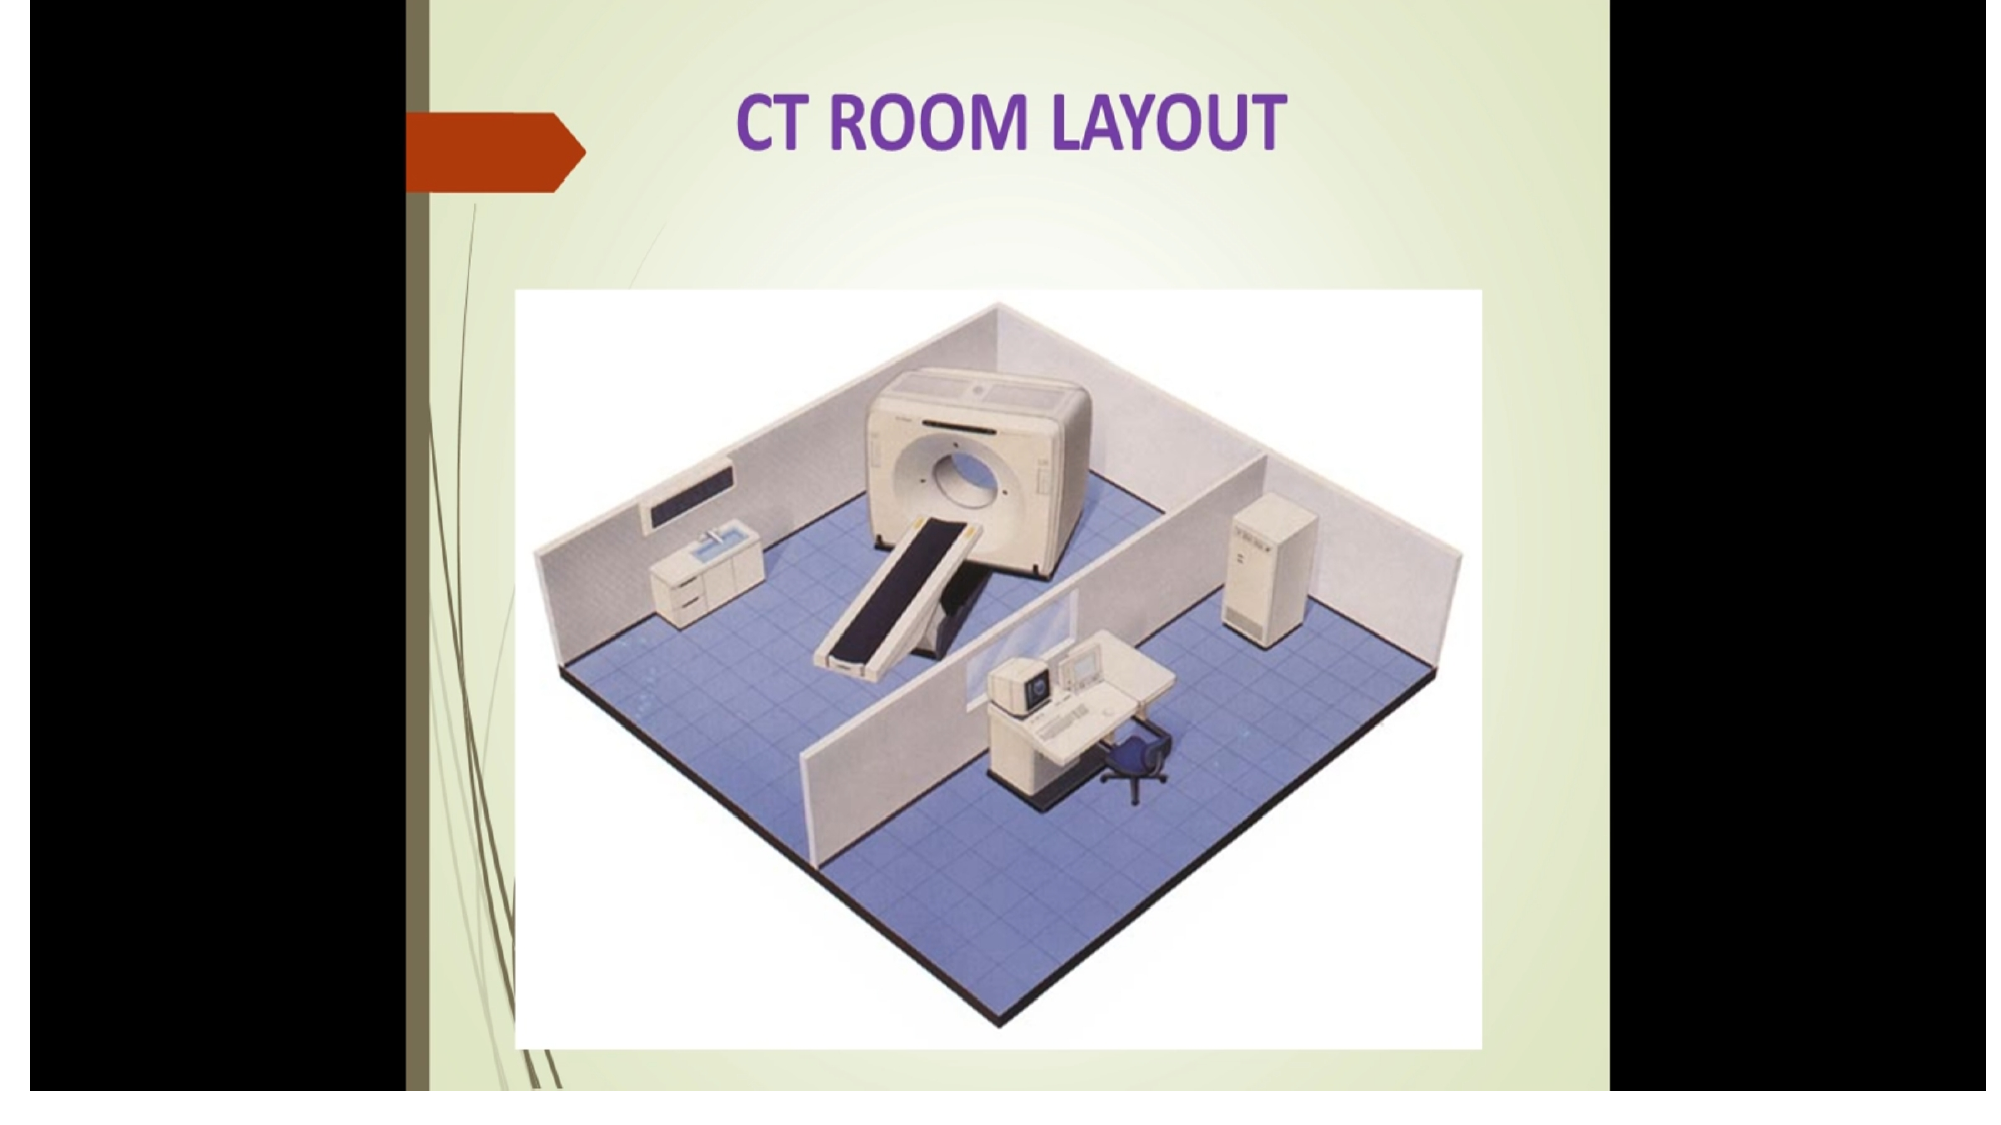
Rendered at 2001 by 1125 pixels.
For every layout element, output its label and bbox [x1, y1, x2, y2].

list [29, 0, 1986, 1091]
